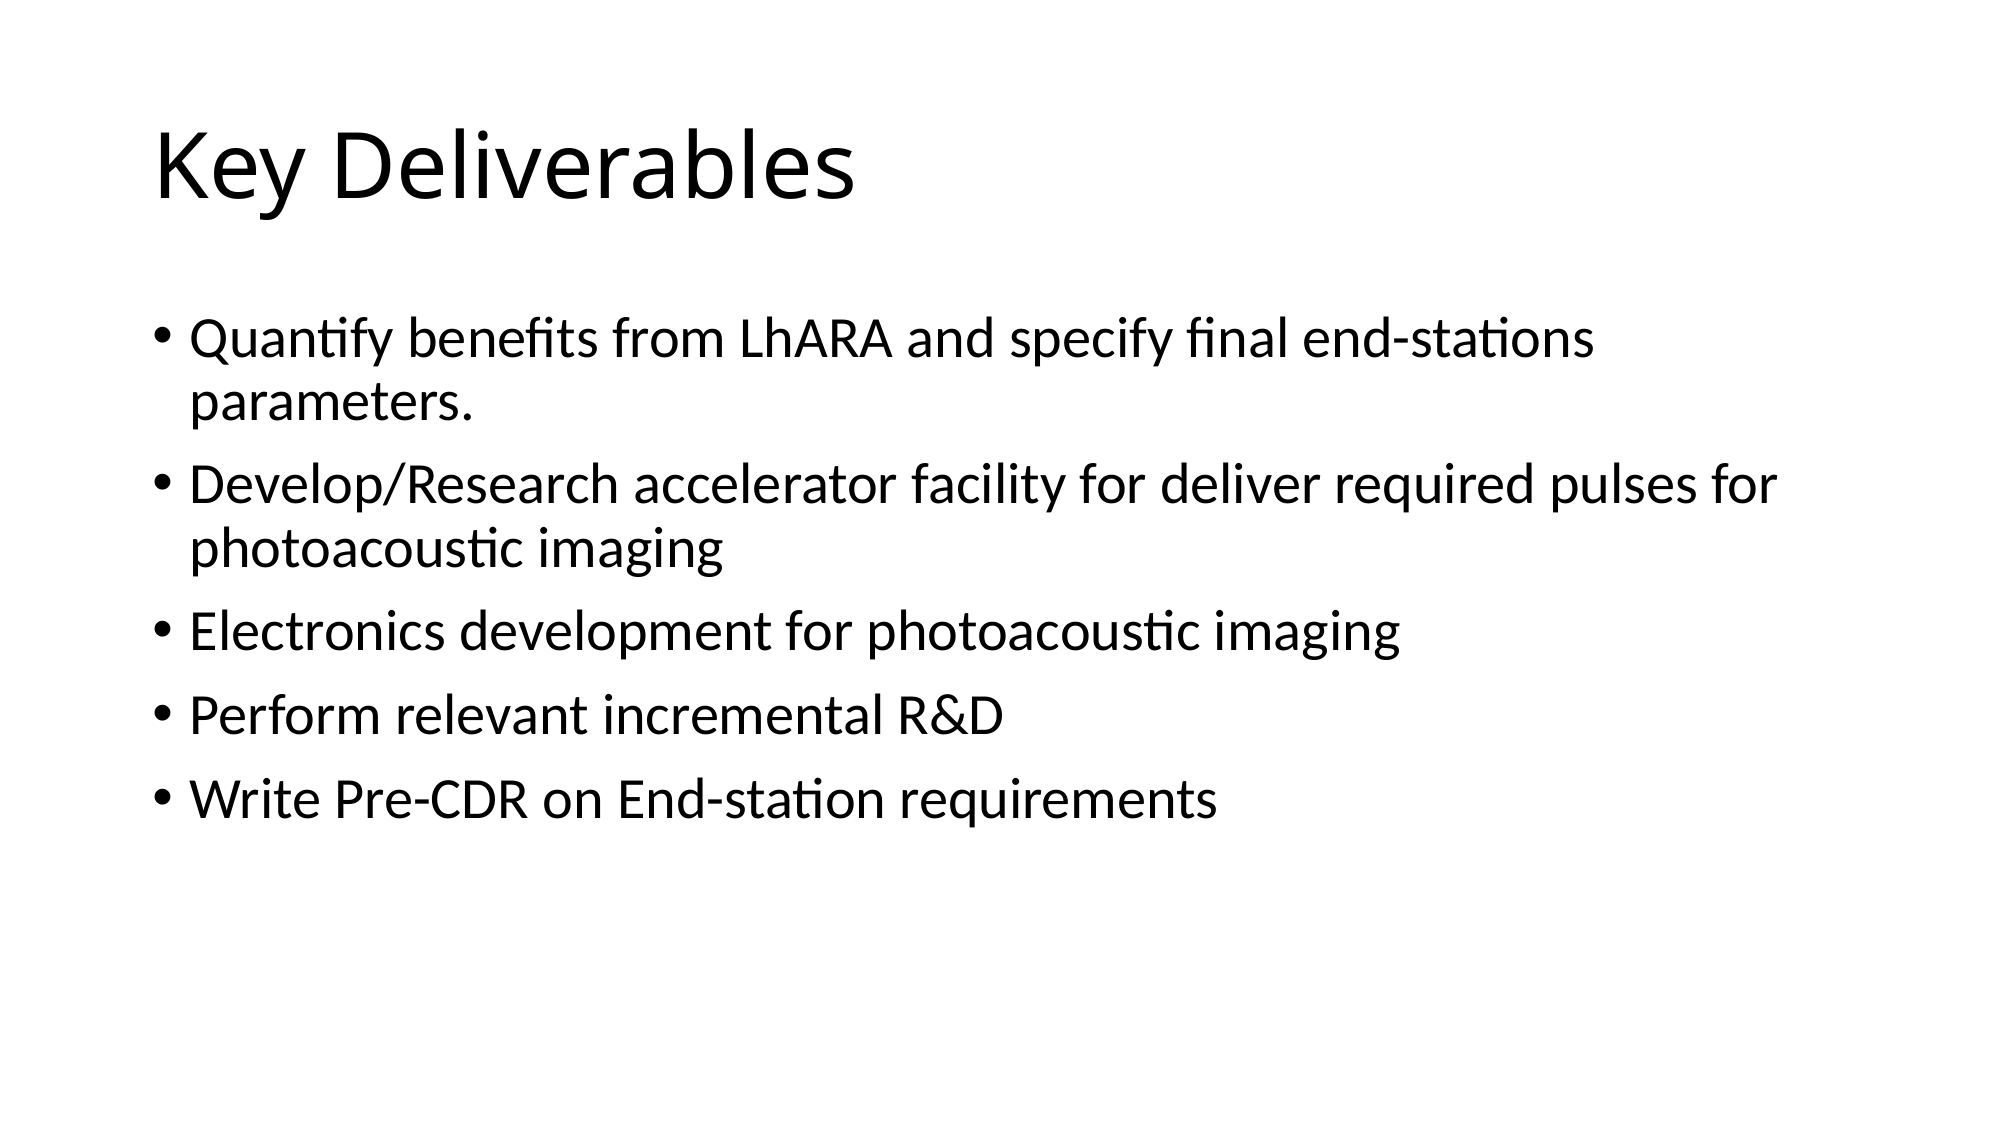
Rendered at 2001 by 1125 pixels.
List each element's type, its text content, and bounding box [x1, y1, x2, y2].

list Quantify benefits from LhARA and specify final end-stations parameters. Develop/Research accelerator facility for deliver required pulses for photoacoustic imaging Electronics development for photoacoustic imaging Perform relevant incremental R&D Write Pre-CDR on End-station requirements [137, 299, 1863, 1014]
title Key Deliverables [137, 59, 1863, 278]
